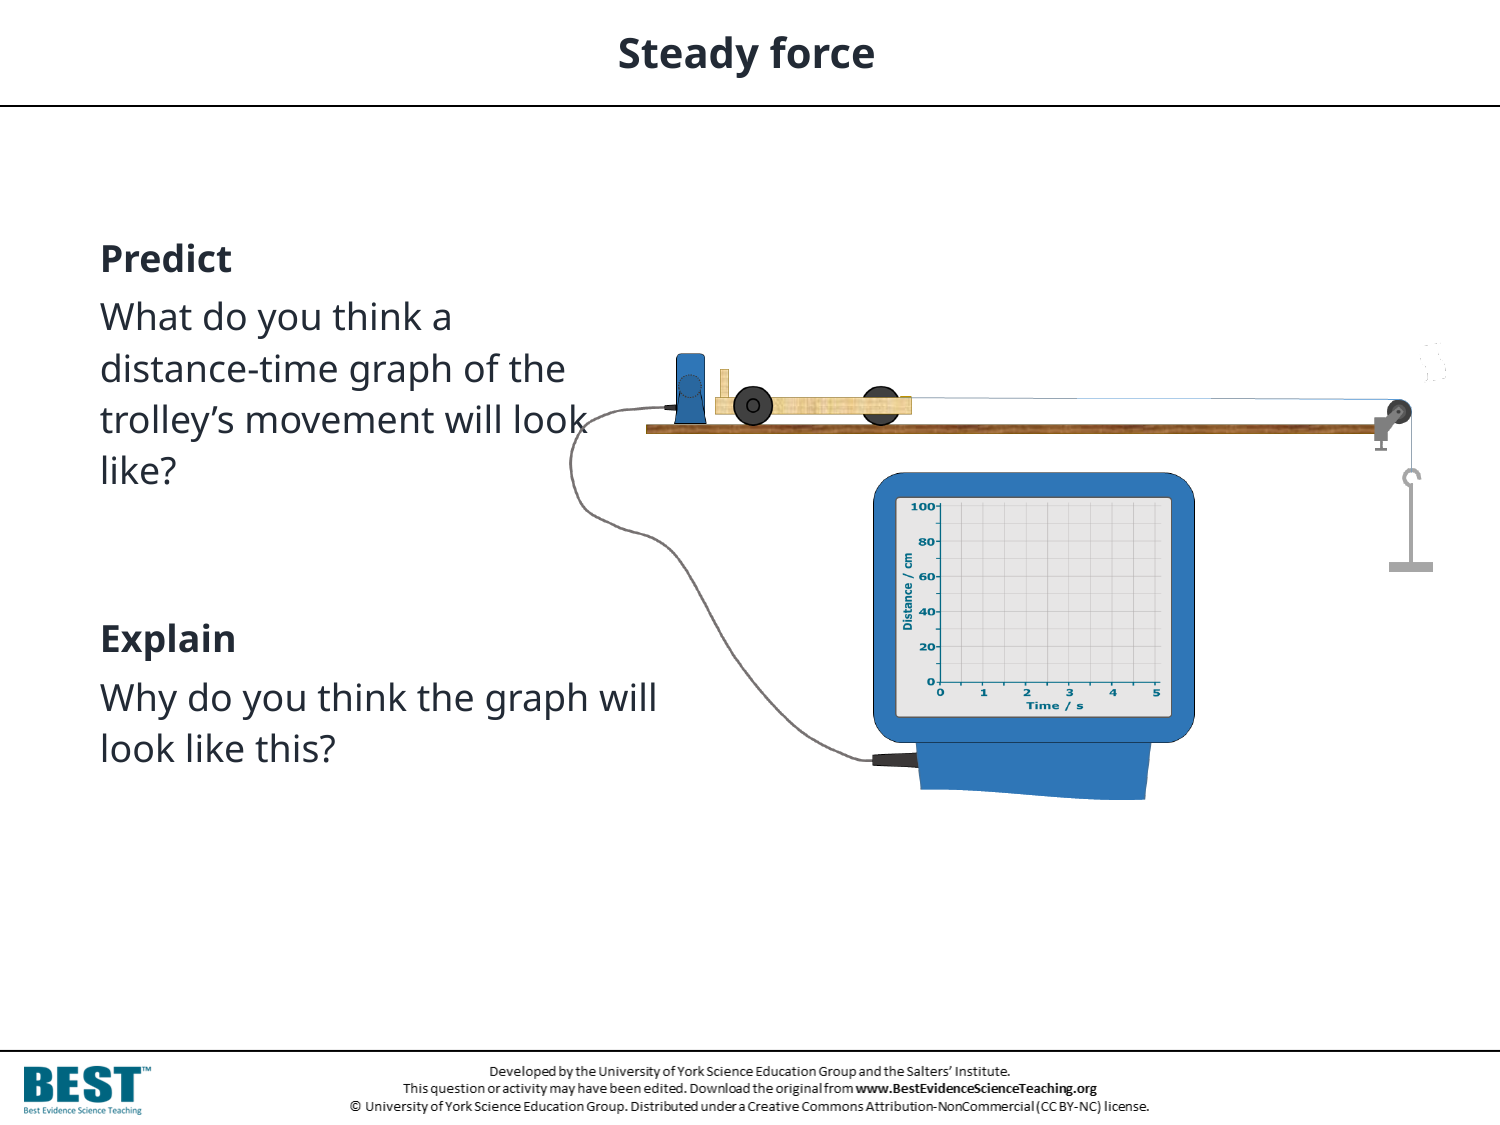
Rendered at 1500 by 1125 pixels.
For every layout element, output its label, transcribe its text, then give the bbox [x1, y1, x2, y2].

text_box Steady force [23, 4, 1471, 99]
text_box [569, 342, 1446, 879]
picture [0, 105, 1500, 1125]
